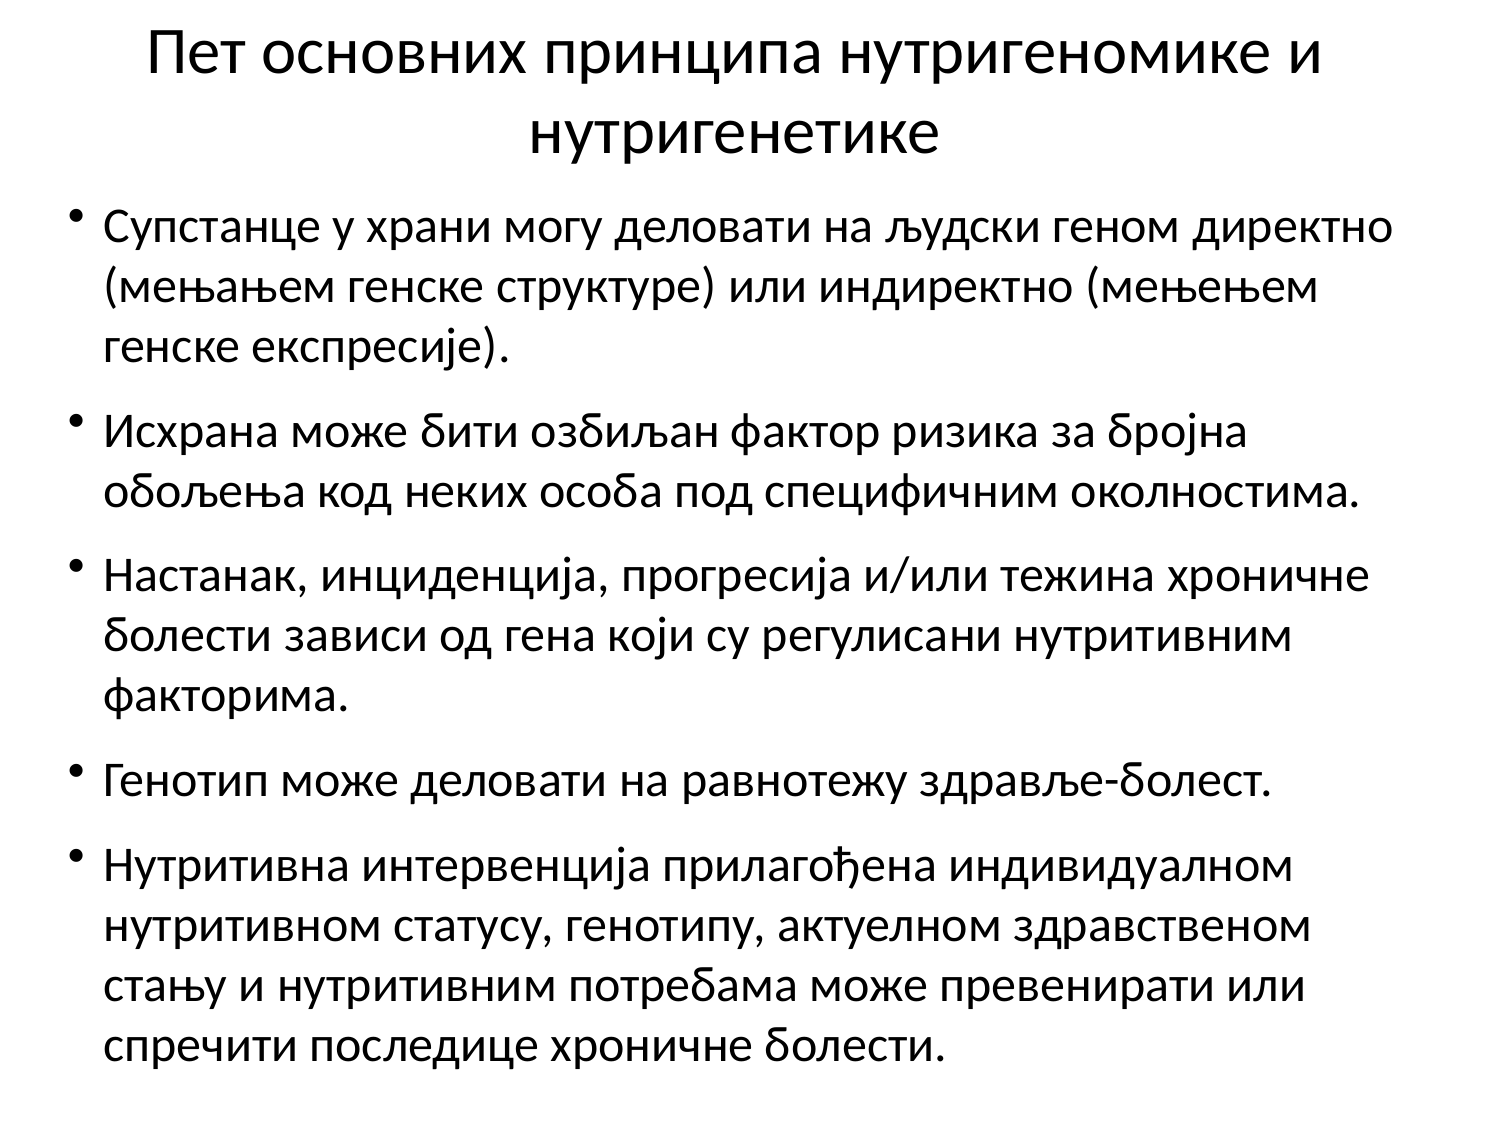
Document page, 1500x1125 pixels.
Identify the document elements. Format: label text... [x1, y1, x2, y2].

text_box Супстанце у храни могу деловати на људски геном директно (мењањем генске структуре) или индиректно (мењењем генске експресије). Исхрана може бити озбиљан фактор ризика за бројна обољења код неких особа под специфичним околностима. Настанак, инциденција, прогресија и/или тежина хроничне болести зависи од гена који су регулисани нутритивним факторима. Генотип може деловати на равнотежу здравље-болест. Нутритивна интервенција прилагођена индивидуалном нутритивном статусу, генотипу, актуелном здравственом стању и нутритивним потребама може превенирати или спречити последице хроничне болести. [53, 184, 1447, 1125]
text_box Пет основних принципа нутригеномике и нутригенетике [0, 0, 1471, 175]
